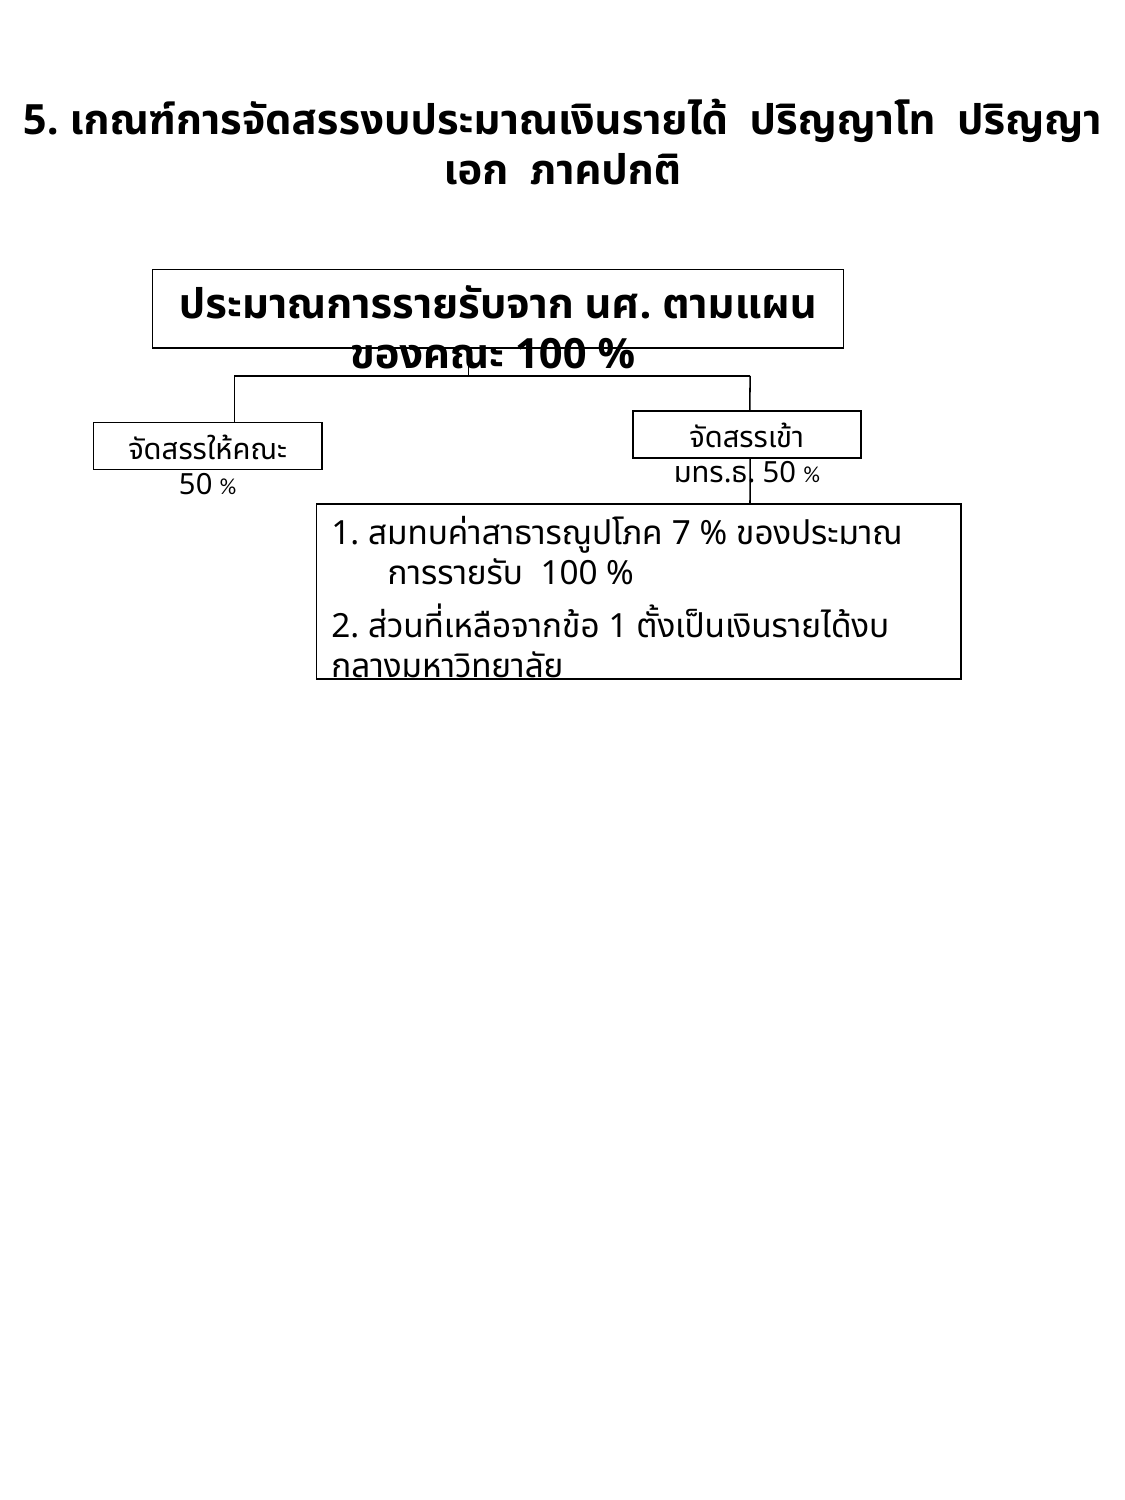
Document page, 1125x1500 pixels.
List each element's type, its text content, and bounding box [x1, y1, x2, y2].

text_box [93, 269, 962, 680]
text_box 5. เกณฑ์การจัดสรรงบประมาณเงินรายได้ ปริญญาโท ปริญญาเอก ภาคปกติ [0, 35, 1125, 200]
